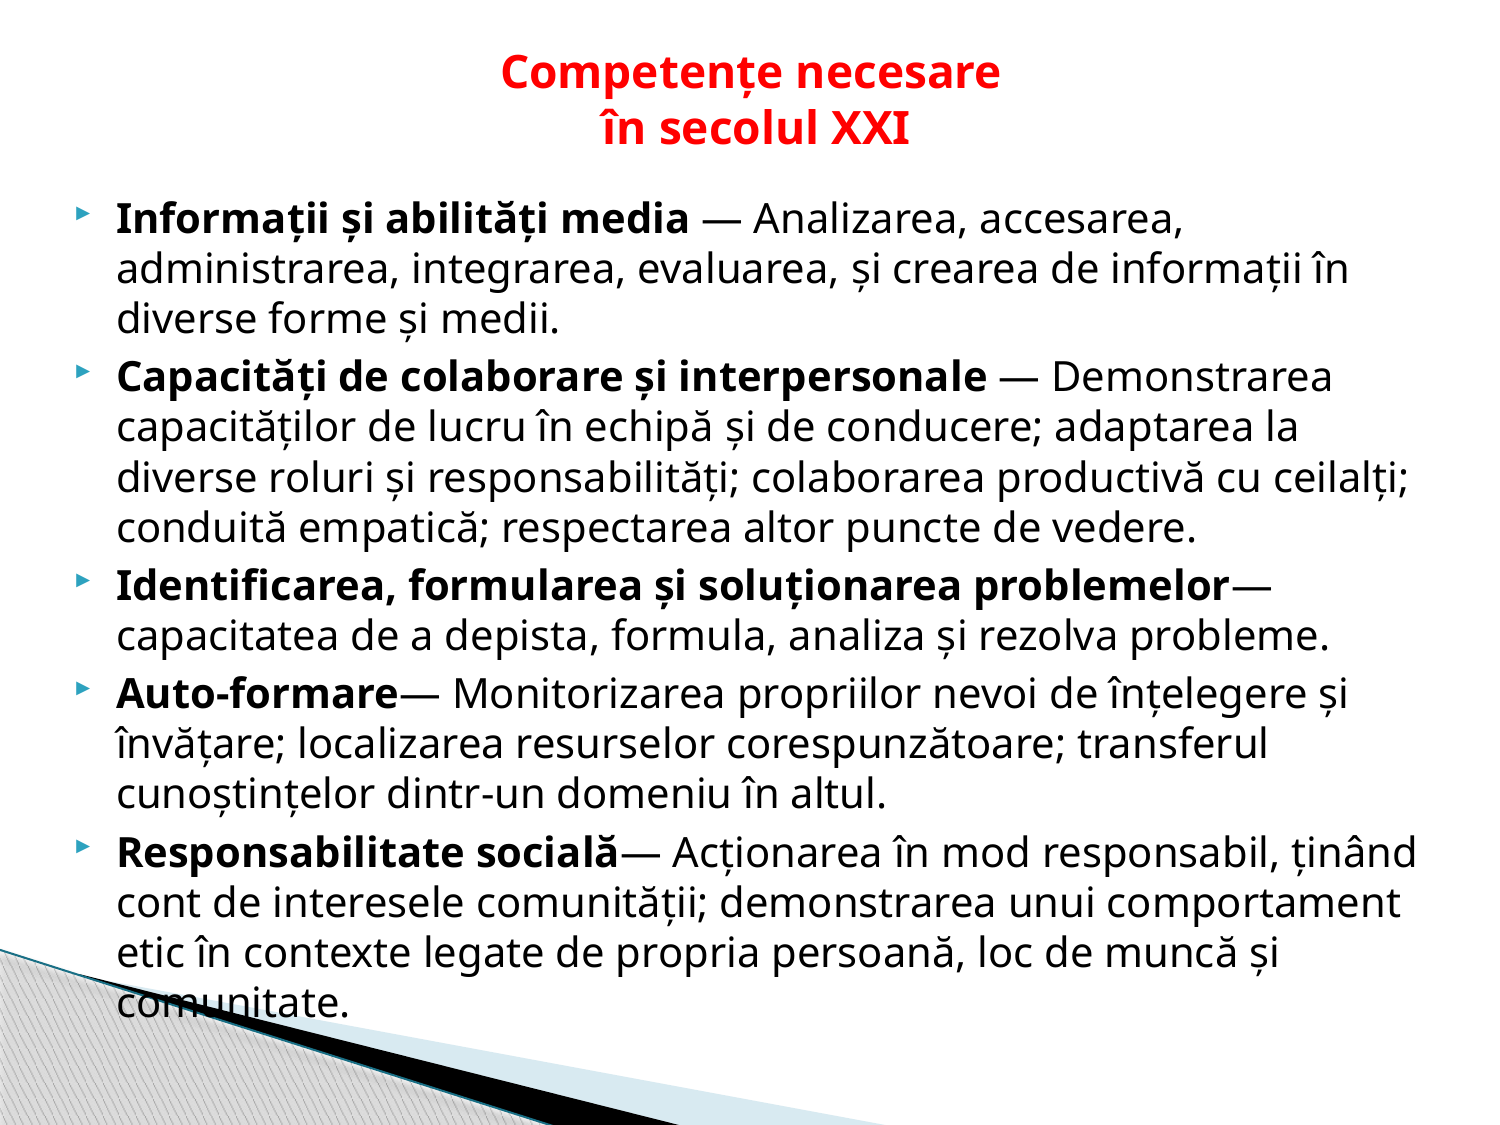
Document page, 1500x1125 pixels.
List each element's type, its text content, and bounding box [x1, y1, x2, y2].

title Competenţe necesare în secolul XXI [82, 35, 1432, 161]
list Informaţii şi abilităţi media — Analizarea, accesarea, administrarea, integrarea, evaluarea, şi crearea de informaţii în diverse forme şi medii. Capacităţi de colaborare şi interpersonale — Demonstrarea capacităţilor de lucru în echipă şi de conducere; adaptarea la diverse roluri şi responsabilităţi; colaborarea productivă cu ceilalţi; conduită empatică; respectarea altor puncte de vedere. Identificarea, formularea şi soluţionarea problemelor— capacitatea de a depista, formula, analiza şi rezolva probleme. Auto-formare— Monitorizarea propriilor nevoi de înţelegere şi învăţare; localizarea resurselor corespunzătoare; transferul cunoştinţelor dintr-un domeniu în altul. Responsabilitate socială— Acţionarea în mod responsabil, ţinând cont de interesele comunităţii; demonstrarea unui comportament etic în contexte legate de propria persoană, loc de muncă şi comunitate. [41, 184, 1460, 1059]
